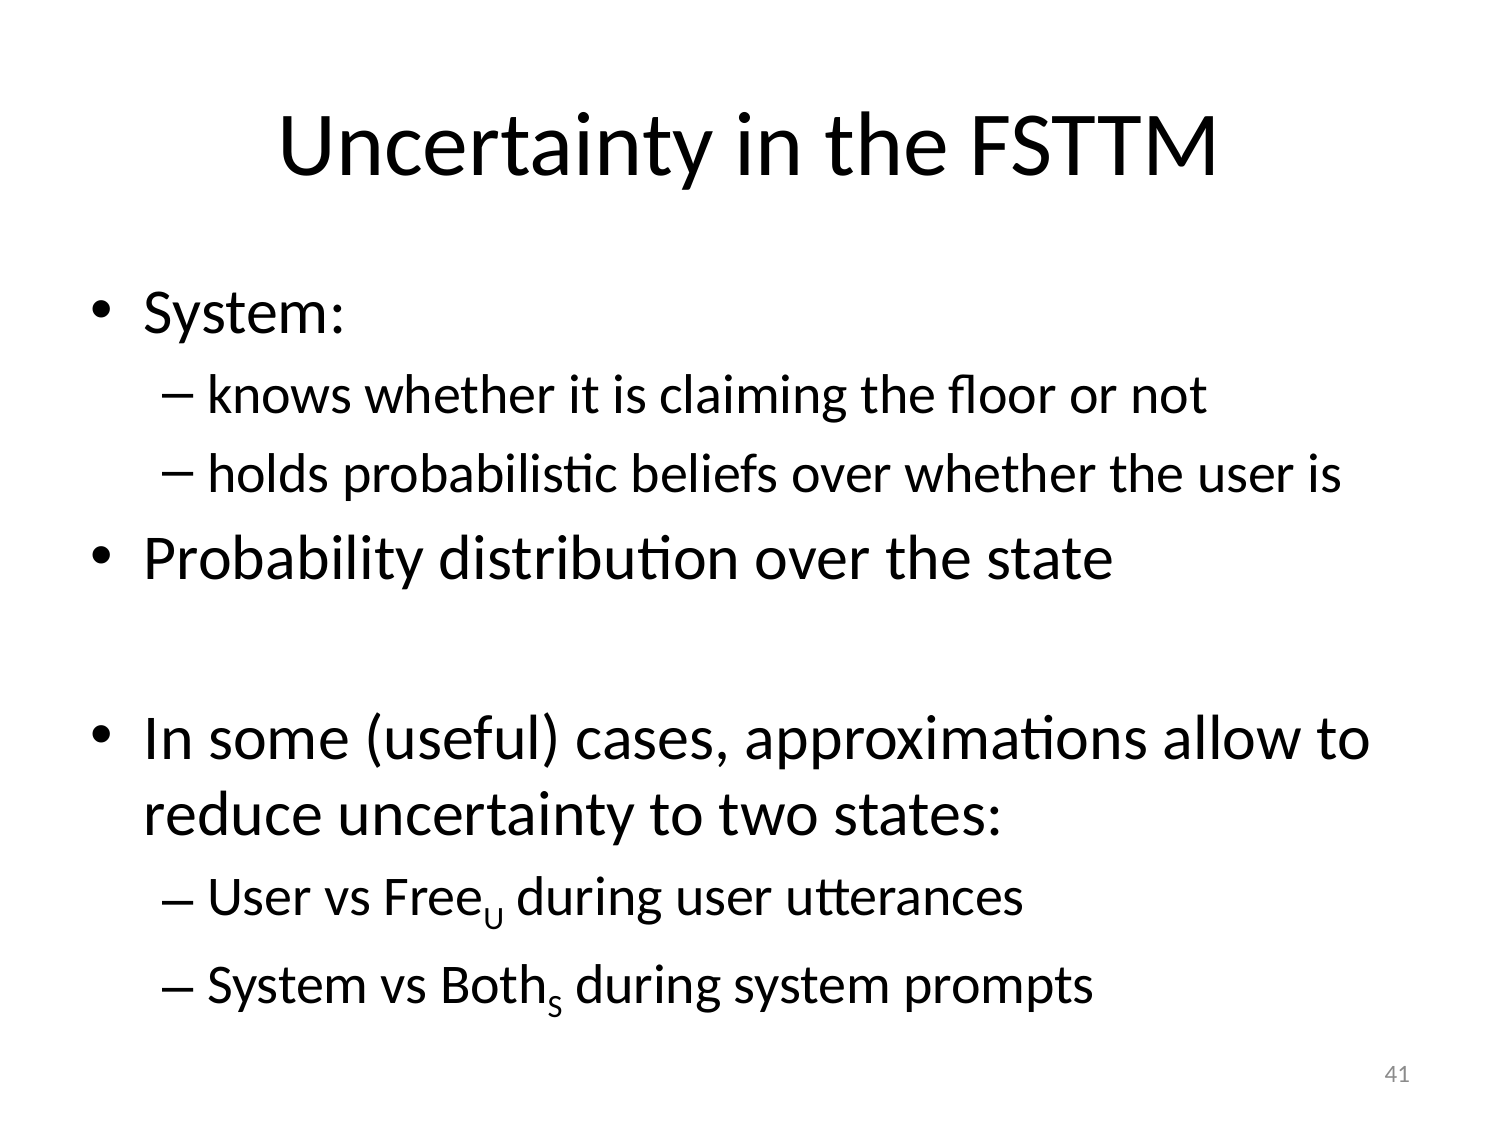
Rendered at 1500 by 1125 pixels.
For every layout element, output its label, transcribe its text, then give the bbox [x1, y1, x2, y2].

slide_number 41 [1074, 1042, 1425, 1103]
list System: knows whether it is claiming the floor or not holds probabilistic beliefs over whether the user is Probability distribution over the state In some (useful) cases, approximations allow to reduce uncertainty to two states: User vs FreeU during user utterances System vs BothS during system prompts [75, 262, 1425, 1036]
title Uncertainty in the FSTTM [75, 45, 1425, 233]
